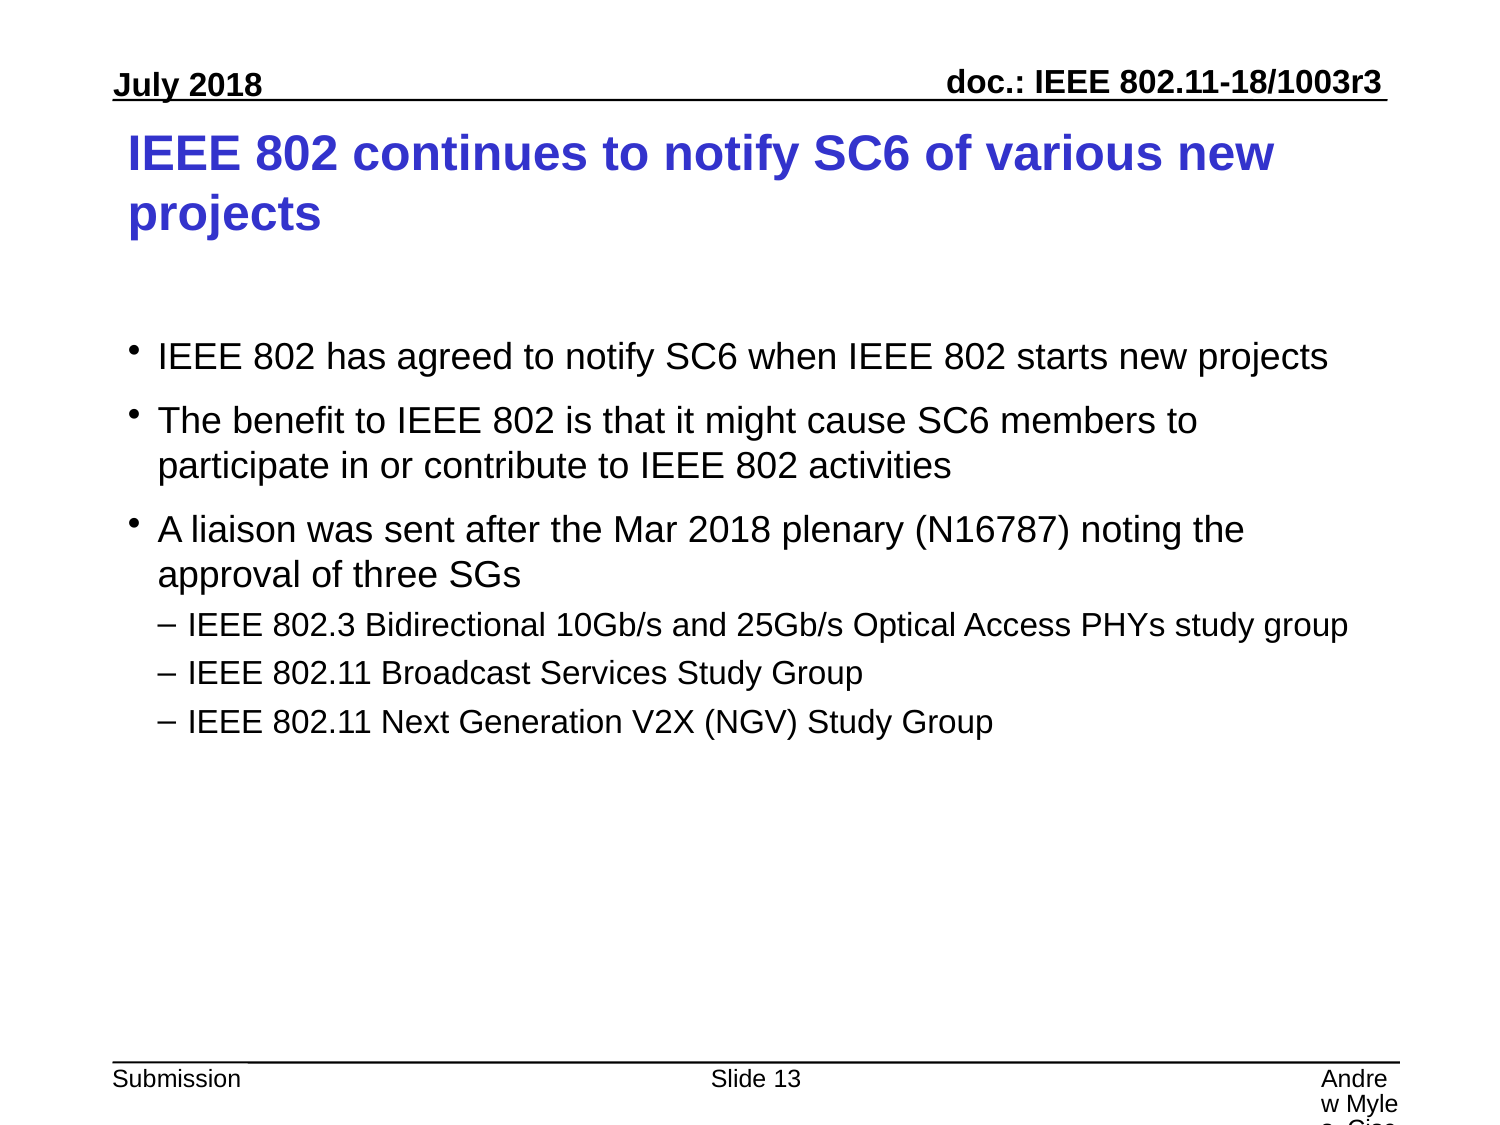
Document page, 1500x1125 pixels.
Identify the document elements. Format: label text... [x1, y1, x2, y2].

title IEEE 802 continues to notify SC6 of various new projects [112, 112, 1388, 288]
footer Andrew Myles, Cisco [1320, 1061, 1402, 1093]
list IEEE 802 has agreed to notify SC6 when IEEE 802 starts new projects The benefit to IEEE 802 is that it might cause SC6 members to participate in or contribute to IEEE 802 activities A liaison was sent after the Mar 2018 plenary (N16787) noting the approval of three SGs IEEE 802.3 Bidirectional 10Gb/s and 25Gb/s Optical Access PHYs study group IEEE 802.11 Broadcast Services Study Group IEEE 802.11 Next Generation V2X (NGV) Study Group [112, 324, 1388, 1000]
slide_number Slide 13 [709, 1061, 803, 1093]
